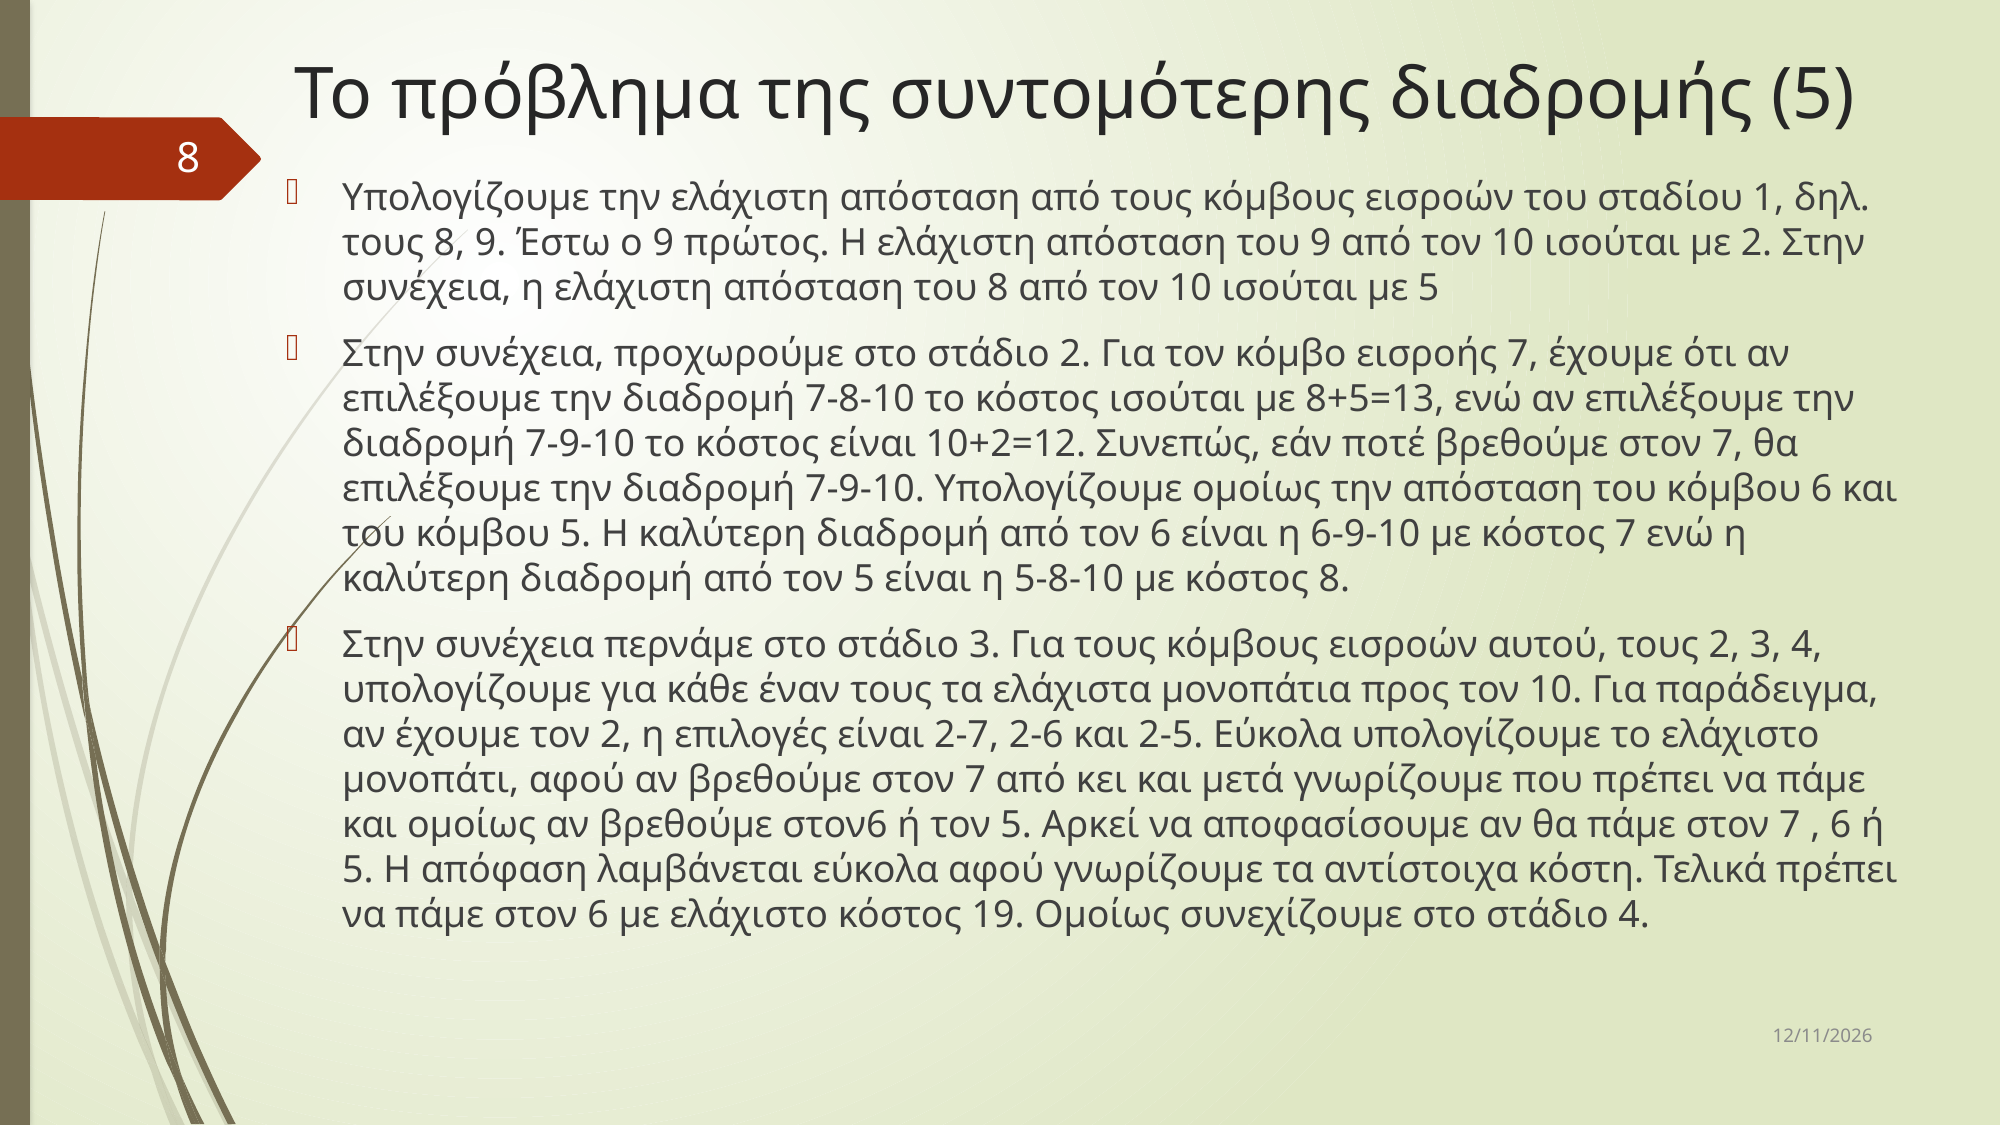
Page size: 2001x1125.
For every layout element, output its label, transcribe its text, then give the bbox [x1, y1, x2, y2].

title Το πρόβλημα της συντομότερης διαδρομής (5) [279, 40, 1950, 150]
list Υπολογίζουμε την ελάχιστη απόσταση από τους κόμβους εισροών του σταδίου 1, δηλ. τους 8, 9. Έστω ο 9 πρώτος. Η ελάχιστη απόσταση του 9 από τον 10 ισούται με 2. Στην συνέχεια, η ελάχιστη απόσταση του 8 από τον 10 ισούται με 5 Στην συνέχεια, προχωρούμε στο στάδιο 2. Για τον κόμβο εισροής 7, έχουμε ότι αν επιλέξουμε την διαδρομή 7-8-10 το κόστος ισούται με 8+5=13, ενώ αν επιλέξουμε την διαδρομή 7-9-10 το κόστος είναι 10+2=12. Συνεπώς, εάν ποτέ βρεθούμε στον 7, θα επιλέξουμε την διαδρομή 7-9-10. Υπολογίζουμε ομοίως την απόσταση του κόμβου 6 και του κόμβου 5. Η καλύτερη διαδρομή από τον 6 είναι η 6-9-10 με κόστος 7 ενώ η καλύτερη διαδρομή από τον 5 είναι η 5-8-10 με κόστος 8. Στην συνέχεια περνάμε στο στάδιο 3. Για τους κόμβους εισροών αυτού, τους 2, 3, 4, υπολογίζουμε για κάθε έναν τους τα ελάχιστα μονοπάτια προς τον 10. Για παράδειγμα, αν έχουμε τον 2, η επιλογές είναι 2-7, 2-6 και 2-5. Εύκολα υπολογίζουμε το ελάχιστο μονοπάτι, αφού αν βρεθούμε στον 7 από κει και μετά γνωρίζουμε που πρέπει να πάμε και ομοίως αν βρεθούμε στον6 ή τον 5. Αρκεί να αποφασίσουμε αν θα πάμε στον 7 , 6 ή 5. Η απόφαση λαμβάνεται εύκολα αφού γνωρίζουμε τα αντίστοιχα κόστη. Τελικά πρέπει να πάμε στον 6 με ελάχιστο κόστος 19. Ομοίως συνεχίζουμε στο στάδιο 4. [270, 165, 1937, 970]
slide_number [1699, 1005, 1888, 1067]
slide_number 8 [87, 129, 216, 190]
